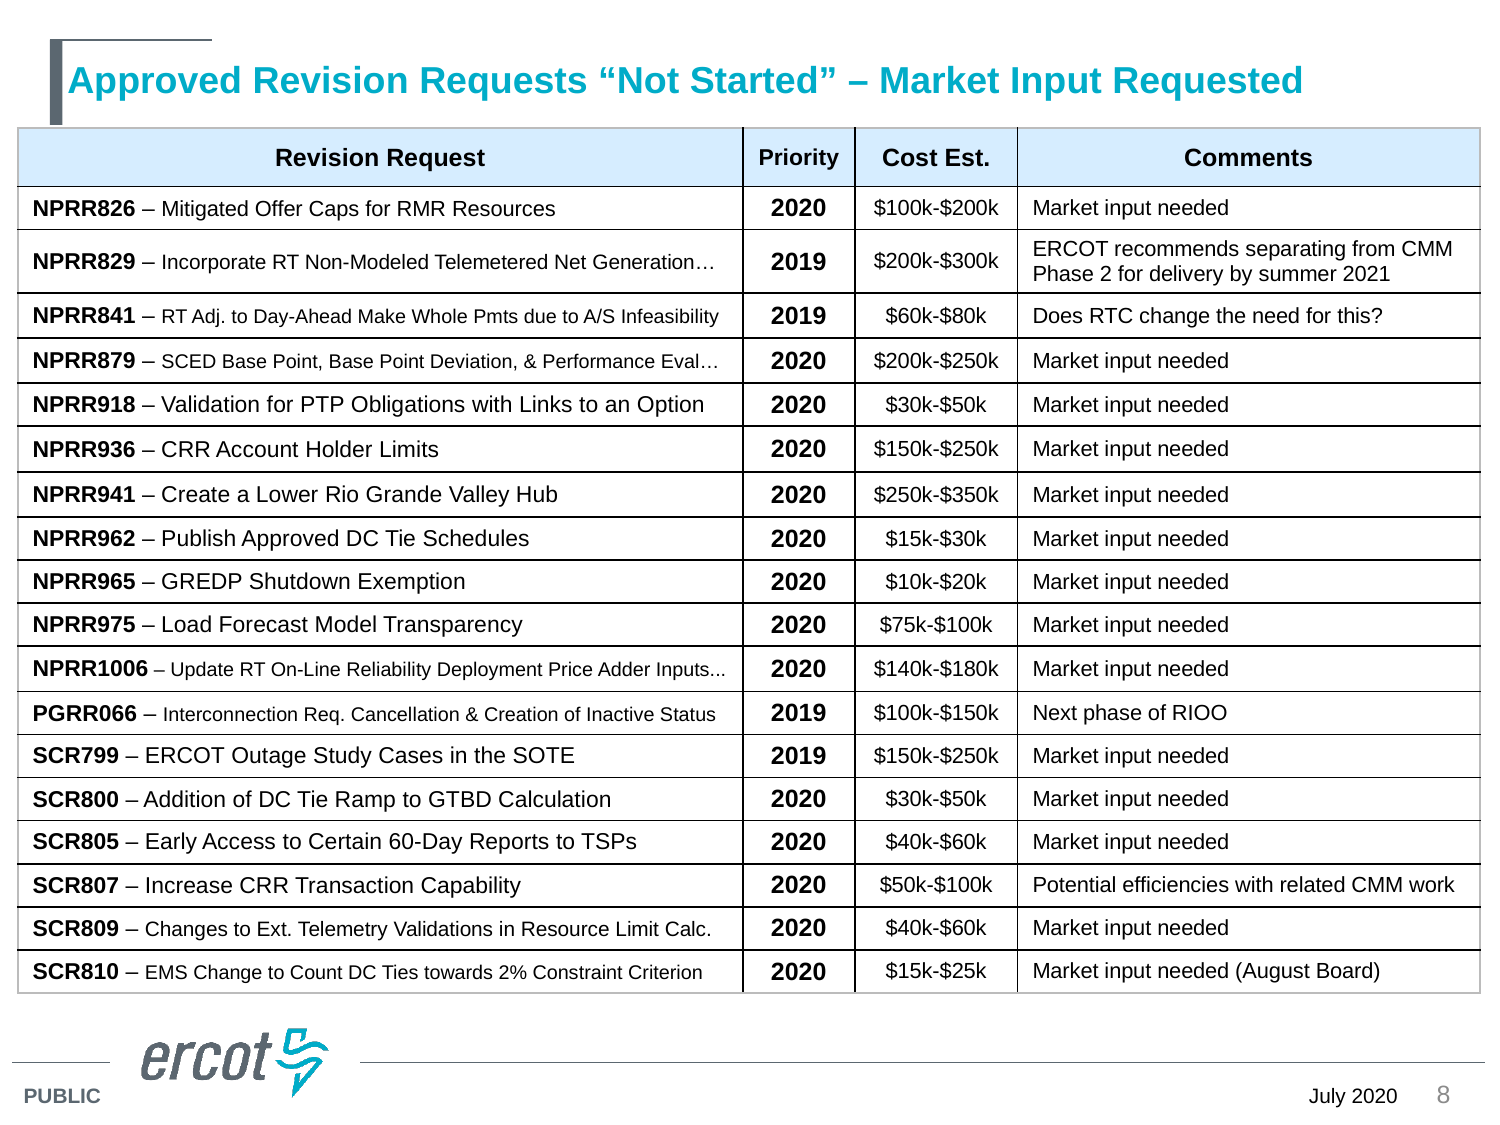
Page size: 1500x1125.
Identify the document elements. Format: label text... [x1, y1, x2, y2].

table_cell NPRR965 – GREDP Shutdown Exemption [19, 561, 742, 602]
table_cell NPRR918 – Validation for PTP Obligations with Links to an Option [19, 384, 742, 425]
table_cell $100k-$150k [856, 692, 1017, 734]
table_cell NPRR941 – Create a Lower Rio Grande Valley Hub [19, 473, 742, 516]
table_cell 2020 [744, 778, 854, 820]
table_cell Market input needed [1018, 778, 1479, 820]
table_cell 2020 [744, 427, 854, 471]
picture [137, 1024, 332, 1100]
table_cell $60k-$80k [856, 294, 1017, 337]
table_cell Market input needed [1018, 735, 1479, 777]
table_cell Market input needed [1018, 821, 1479, 863]
table_cell PGRR066 – Interconnection Req. Cancellation & Creation of Inactive Status [19, 692, 742, 734]
table_cell Potential efficiencies with related CMM work [1018, 865, 1479, 906]
table_cell $40k-$60k [856, 821, 1017, 863]
table_cell NPRR975 – Load Forecast Model Transparency [19, 604, 742, 645]
table_cell $150k-$250k [856, 427, 1017, 471]
table_cell SCR800 – Addition of DC Tie Ramp to GTBD Calculation [19, 778, 742, 820]
table_cell $15k-$30k [856, 518, 1017, 559]
table_cell $200k-$300k [856, 230, 1017, 292]
table_cell NPRR829 – Incorporate RT Non-Modeled Telemetered Net Generation… [19, 230, 742, 292]
table_cell Market input needed [1018, 187, 1479, 229]
table_cell Market input needed [1018, 561, 1479, 602]
table_cell Market input needed [1018, 518, 1479, 559]
table_cell SCR809 – Changes to Ext. Telemetry Validations in Resource Limit Calc. [19, 908, 742, 949]
slide_number 8 [1412, 1076, 1475, 1112]
table_cell 2019 [744, 230, 854, 292]
table_cell Market input needed [1018, 384, 1479, 425]
title Approved Revision Requests “Not Started” – Market Input Requested [52, 48, 1375, 122]
table_cell 2019 [744, 692, 854, 734]
table_cell Does RTC change the need for this? [1018, 294, 1479, 337]
table_cell NPRR1006 – Update RT On-Line Reliability Deployment Price Adder Inputs... [19, 647, 742, 691]
table_cell SCR807 – Increase CRR Transaction Capability [19, 865, 742, 906]
table_cell $100k-$200k [856, 187, 1017, 229]
table_cell 2020 [744, 908, 854, 949]
table_cell $40k-$60k [856, 908, 1017, 949]
table_cell 2019 [744, 735, 854, 777]
table_cell SCR799 – ERCOT Outage Study Cases in the SOTE [19, 735, 742, 777]
table_header Cost Est. [856, 129, 1017, 186]
table_cell Market input needed [1018, 339, 1479, 382]
table_cell 2020 [744, 647, 854, 691]
table_cell NPRR879 – SCED Base Point, Base Point Deviation, & Performance Eval… [19, 339, 742, 382]
table_cell Market input needed [1018, 908, 1479, 949]
table_cell SCR810 – EMS Change to Count DC Ties towards 2% Constraint Criterion [19, 951, 742, 992]
table_cell SCR805 – Early Access to Certain 60-Day Reports to TSPs [19, 821, 742, 863]
table_cell $150k-$250k [856, 735, 1017, 777]
table_header Priority [744, 129, 854, 186]
table_cell $50k-$100k [856, 865, 1017, 906]
table_cell 2020 [744, 821, 854, 863]
table_cell NPRR936 – CRR Account Holder Limits [19, 427, 742, 471]
table_cell 2020 [744, 604, 854, 645]
table_cell 2020 [744, 384, 854, 425]
table_cell 2020 [744, 473, 854, 516]
table_cell $140k-$180k [856, 647, 1017, 691]
table_cell $30k-$50k [856, 384, 1017, 425]
table_cell Next phase of RIOO [1018, 692, 1479, 734]
table_cell $200k-$250k [856, 339, 1017, 382]
table_cell Market input needed [1018, 604, 1479, 645]
table_cell Market input needed (August Board) [1018, 951, 1479, 992]
table_cell $15k-$25k [856, 951, 1017, 992]
table_header Comments [1018, 129, 1479, 186]
table_cell Market input needed [1018, 427, 1479, 471]
table_cell 2019 [744, 294, 854, 337]
table_cell Market input needed [1018, 647, 1479, 691]
table_cell $30k-$50k [856, 778, 1017, 820]
table_cell Market input needed [1018, 473, 1479, 516]
table_cell 2020 [744, 339, 854, 382]
table_cell $250k-$350k [856, 473, 1017, 516]
table_cell NPRR841 – RT Adj. to Day-Ahead Make Whole Pmts due to A/S Infeasibility [19, 294, 742, 337]
table_cell $10k-$20k [856, 561, 1017, 602]
table_header Revision Request [19, 129, 742, 186]
table_cell 2020 [744, 187, 854, 229]
table_cell NPRR962 – Publish Approved DC Tie Schedules [19, 518, 742, 559]
table_cell 2020 [744, 518, 854, 559]
table_cell 2020 [744, 865, 854, 906]
table_cell $75k-$100k [856, 604, 1017, 645]
table_cell 2020 [744, 951, 854, 992]
table_cell ERCOT recommends separating from CMM Phase 2 for delivery by summer 2021 [1018, 230, 1479, 292]
table_cell 2020 [744, 561, 854, 602]
table_cell NPRR826 – Mitigated Offer Caps for RMR Resources [19, 187, 742, 229]
